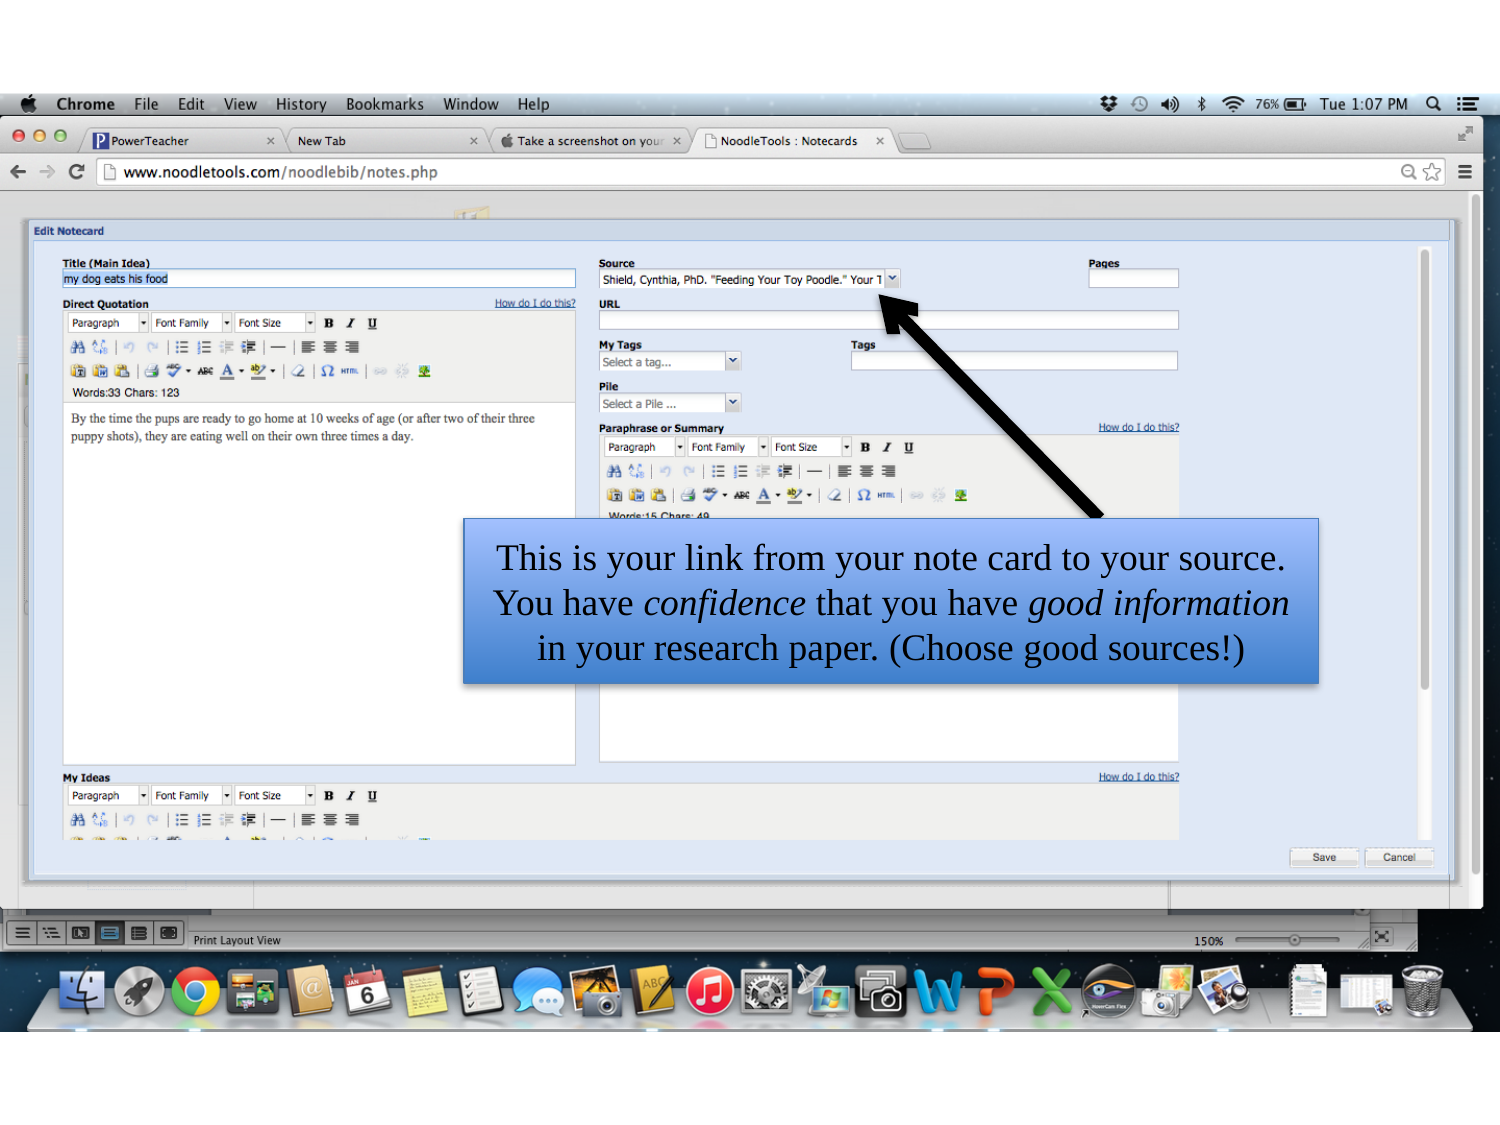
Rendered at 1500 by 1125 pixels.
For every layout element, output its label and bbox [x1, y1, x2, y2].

picture [0, 93, 1500, 1032]
text_box [878, 294, 1100, 519]
